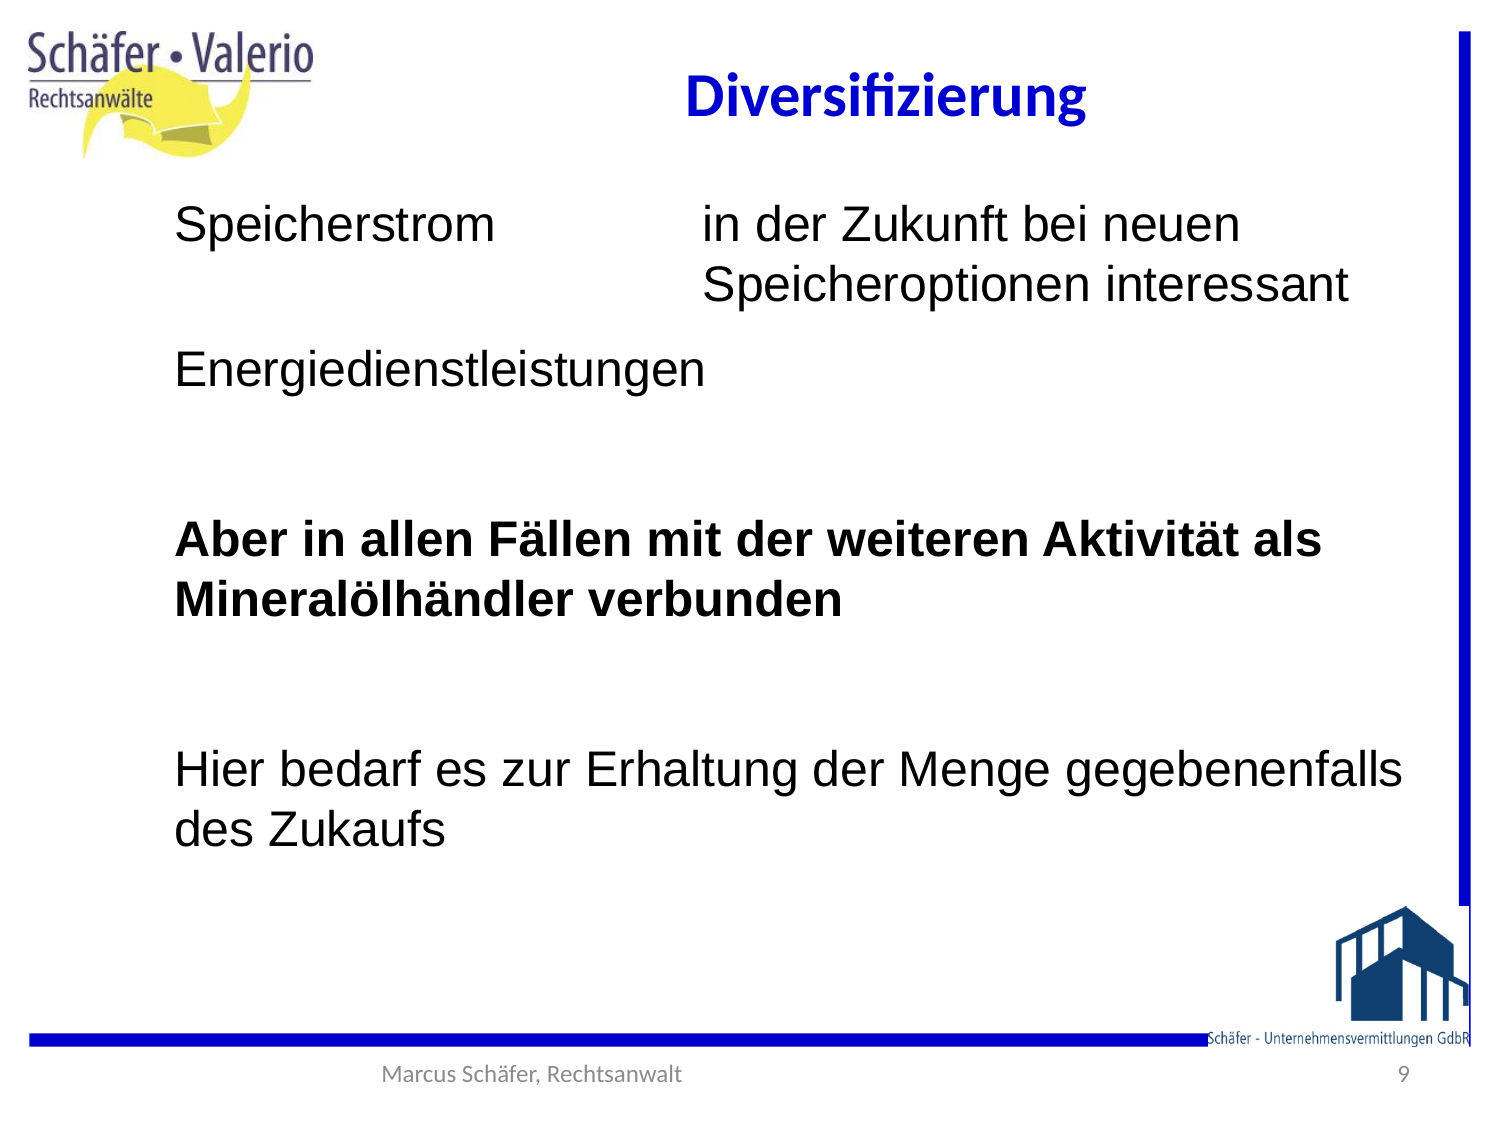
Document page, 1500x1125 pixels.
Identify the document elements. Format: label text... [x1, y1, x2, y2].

picture [28, 31, 314, 160]
slide_number 9 [1074, 1055, 1425, 1103]
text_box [29, 31, 1471, 1048]
picture [1208, 905, 1470, 1048]
footer Marcus Schäfer, Rechtsanwalt [76, 1055, 988, 1103]
